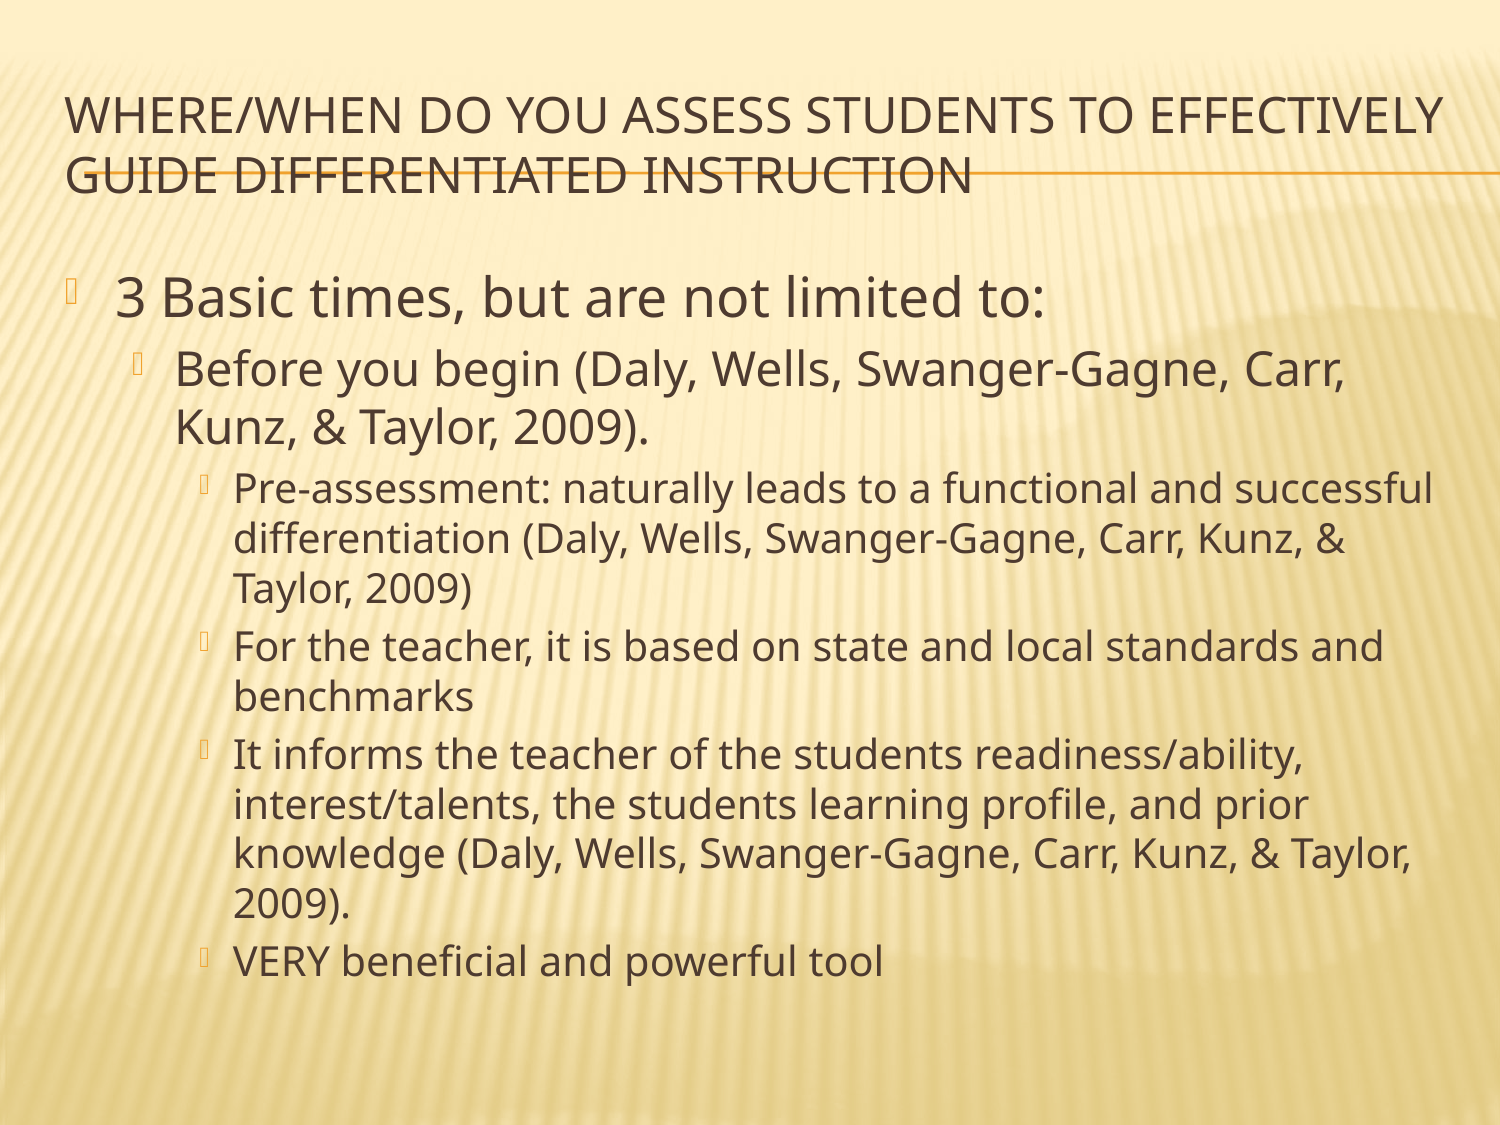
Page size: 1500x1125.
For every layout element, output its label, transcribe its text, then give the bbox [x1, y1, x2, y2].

title Where/When do you assess students to effectively guide differentiated instruction [50, 75, 1475, 213]
list 3 Basic times, but are not limited to: Before you begin (Daly, Wells, Swanger-Gagne, Carr, Kunz, & Taylor, 2009). Pre-assessment: naturally leads to a functional and successful differentiation (Daly, Wells, Swanger-Gagne, Carr, Kunz, & Taylor, 2009) For the teacher, it is based on state and local standards and benchmarks It informs the teacher of the students readiness/ability, interest/talents, the students learning profile, and prior knowledge (Daly, Wells, Swanger-Gagne, Carr, Kunz, & Taylor, 2009). VERY beneficial and powerful tool [50, 254, 1475, 998]
